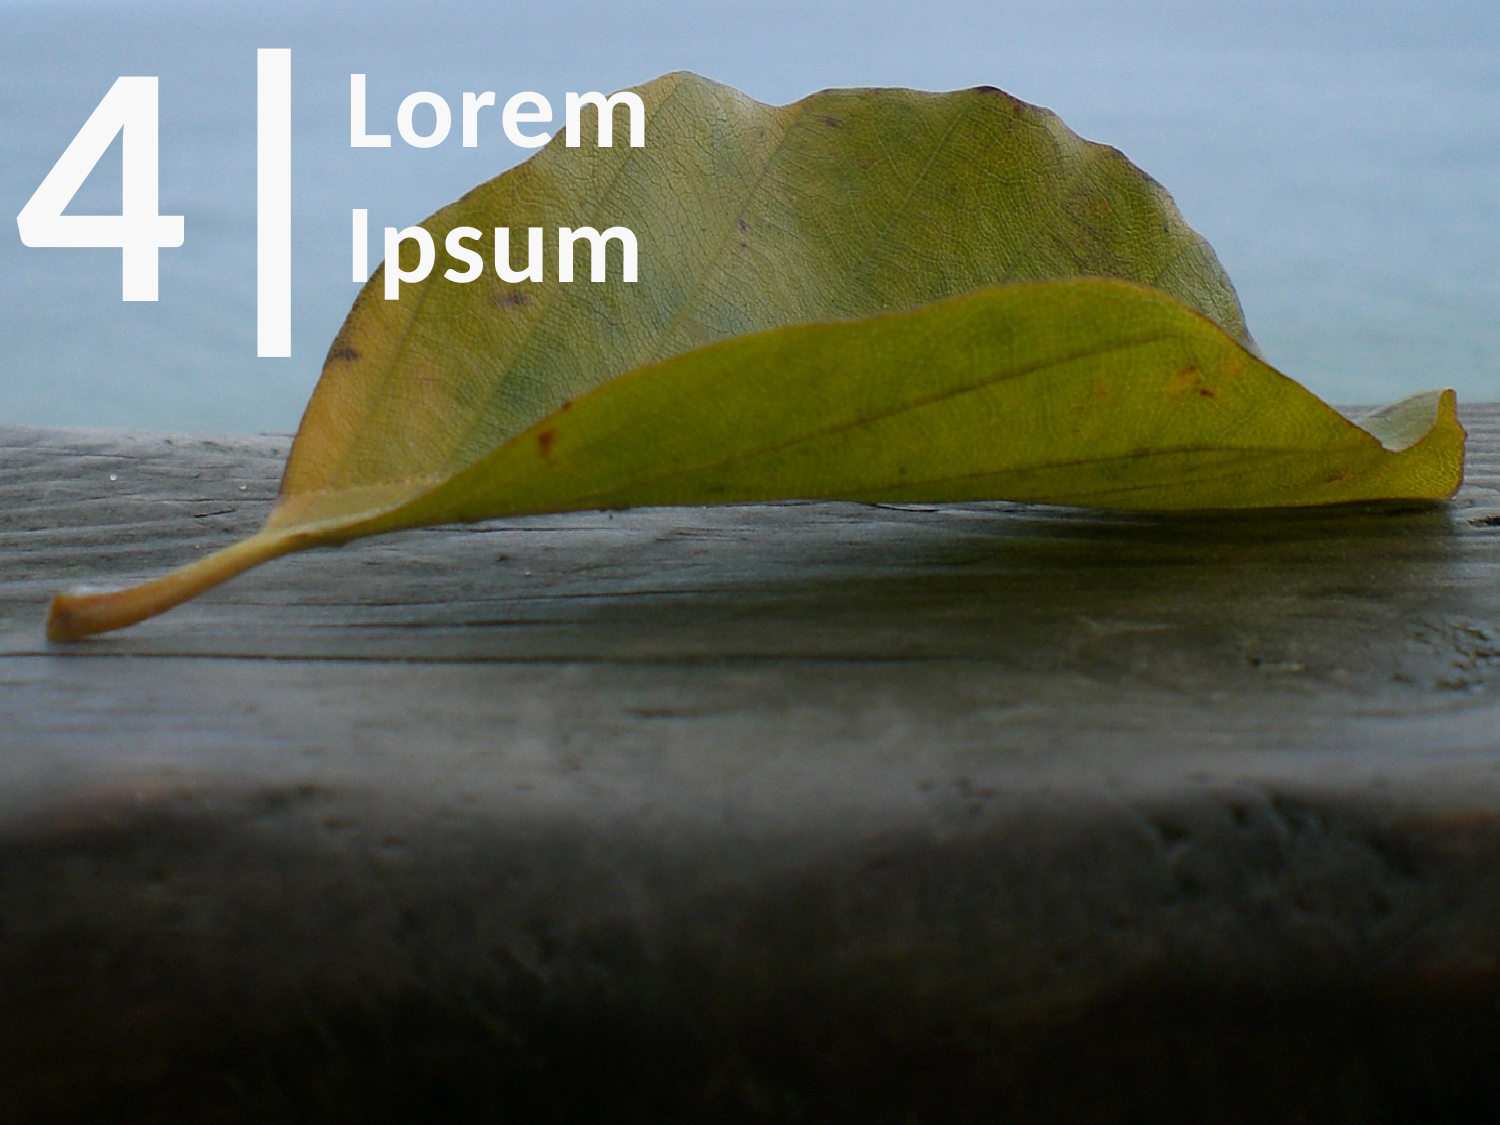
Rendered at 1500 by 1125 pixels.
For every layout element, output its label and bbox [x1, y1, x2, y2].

picture [0, 0, 1500, 1125]
text_box [0, 0, 839, 383]
